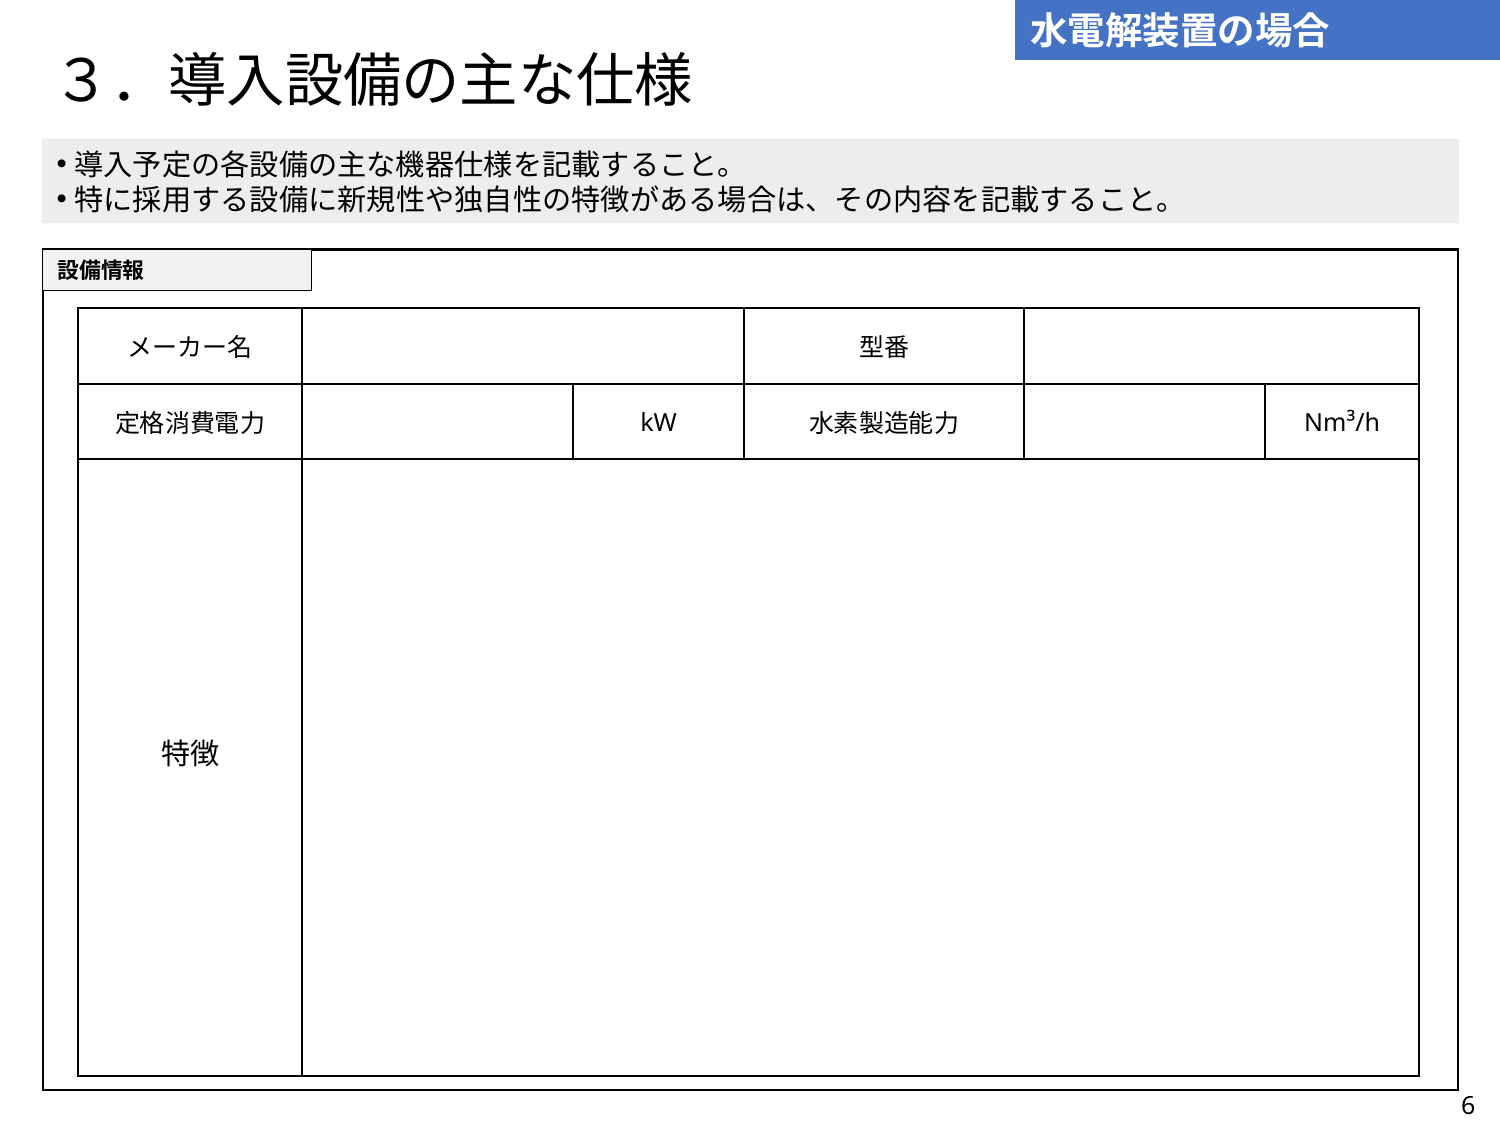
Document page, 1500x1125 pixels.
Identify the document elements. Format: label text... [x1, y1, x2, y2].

text_box 水電解装置の場合 [1015, 0, 1500, 60]
table_header 型番 [745, 309, 1023, 383]
table_cell [303, 460, 1418, 1075]
table_cell Nm³/h [1266, 385, 1418, 458]
table_cell [303, 385, 572, 458]
table_cell 水素製造能力 [745, 385, 1023, 458]
table_cell kW [574, 385, 743, 458]
table_cell 定格消費電力 [79, 385, 301, 458]
text_box 導入予定の各設備の主な機器仕様を記載すること。 特に採用する設備に新規性や独自性の特徴がある場合は、その内容を記載すること。 [41, 138, 1460, 224]
table_cell 特徴 [79, 460, 301, 1075]
table_cell [1025, 385, 1264, 458]
text_box 設備情報 [42, 249, 312, 291]
title ３．導入設備の主な仕様 [37, 31, 1454, 126]
table_header [303, 309, 743, 383]
text_box [42, 248, 1459, 1091]
table_header メーカー名 [79, 309, 301, 383]
table_header [1025, 309, 1418, 383]
